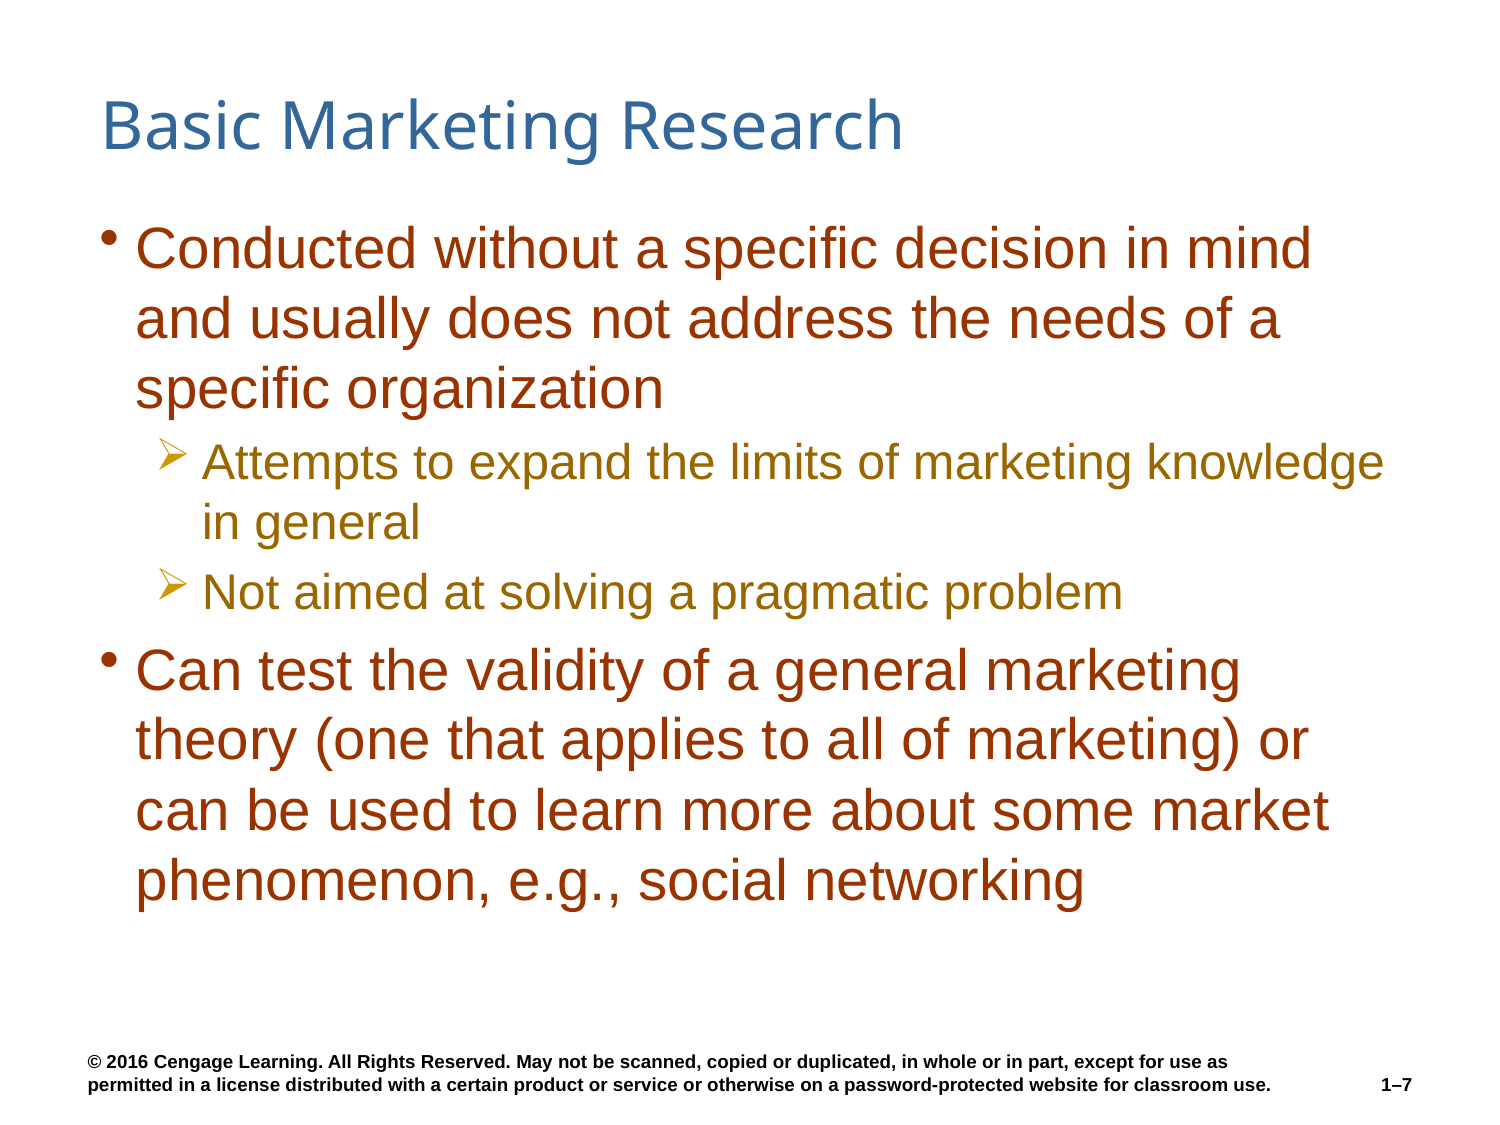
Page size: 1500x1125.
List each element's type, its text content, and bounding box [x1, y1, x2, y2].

title Basic Marketing Research [85, 75, 1411, 171]
footer © 2016 Cengage Learning. All Rights Reserved. May not be scanned, copied or duplicated, in whole or in part, except for use as permitted in a license distributed with a certain product or service or otherwise on a password-protected website for classroom use. [87, 1057, 1050, 1103]
slide_number 1–7 [1050, 1042, 1413, 1103]
list Conducted without a specific decision in mind and usually does not address the needs of a specific organization Attempts to expand the limits of marketing knowledge in general Not aimed at solving a pragmatic problem Can test the validity of a general marketing theory (one that applies to all of marketing) or can be used to learn more about some market phenomenon, e.g., social networking [84, 202, 1414, 1013]
